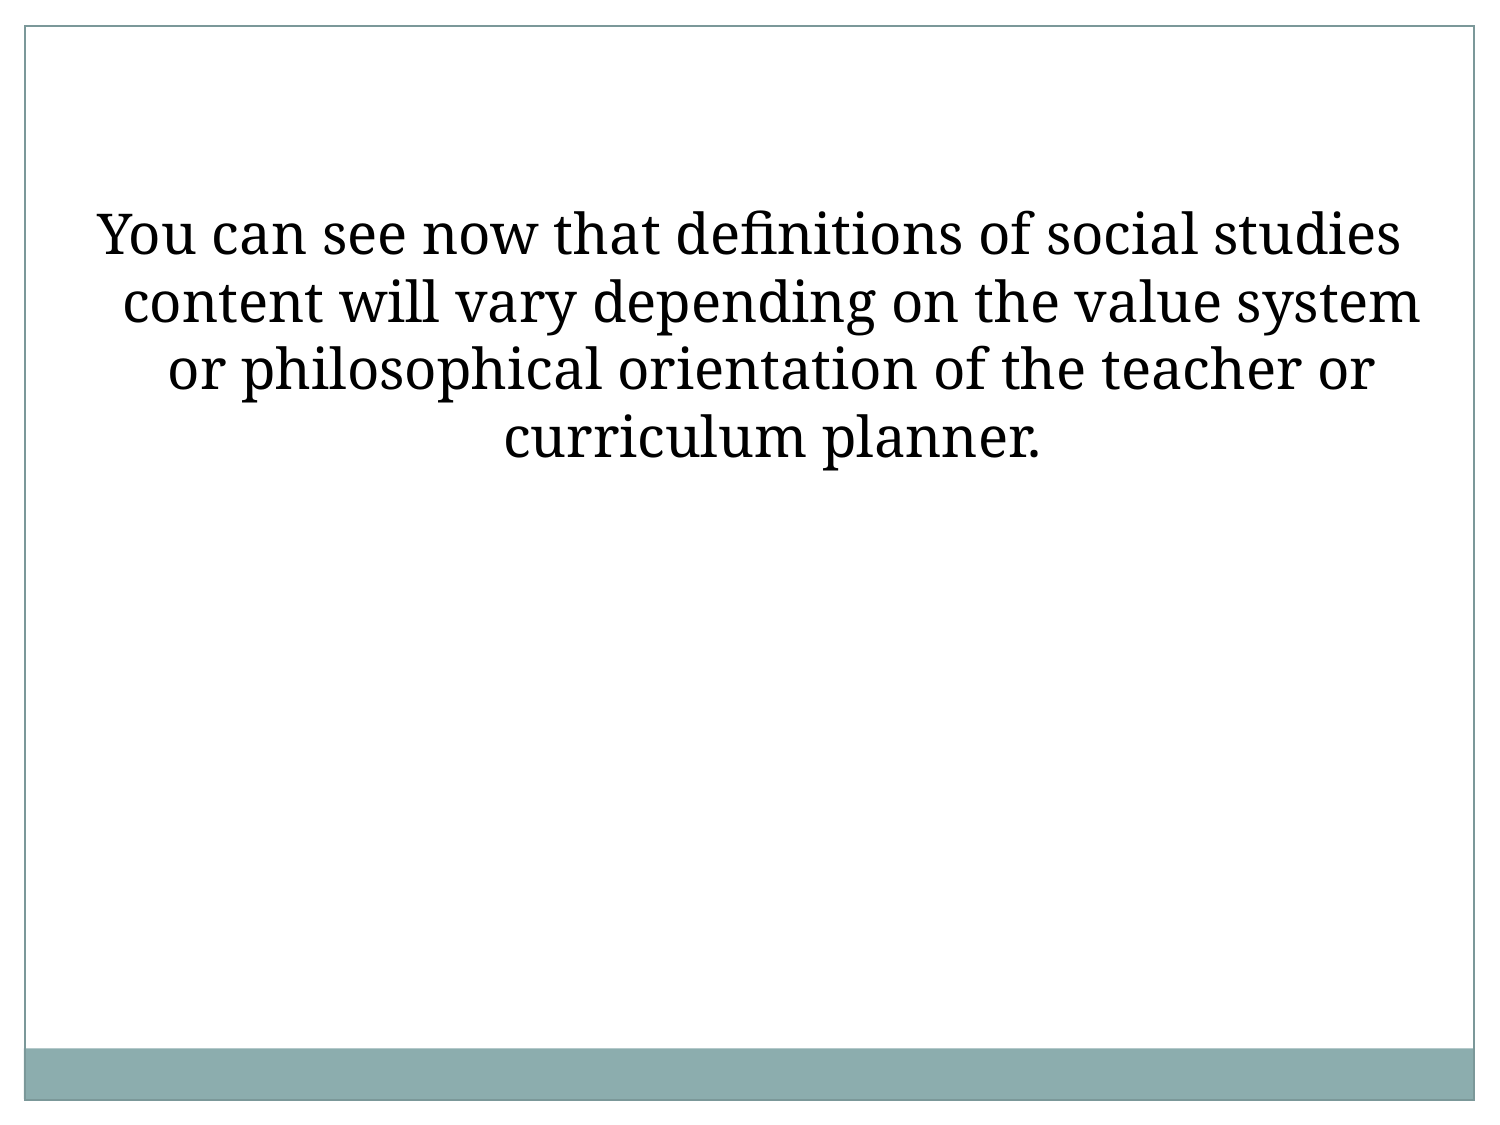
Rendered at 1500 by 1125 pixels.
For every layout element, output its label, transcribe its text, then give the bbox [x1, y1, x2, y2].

list You can see now that definitions of social studies content will vary depending on the value system or philosophical orientation of the teacher or curriculum planner. [52, 112, 1448, 863]
